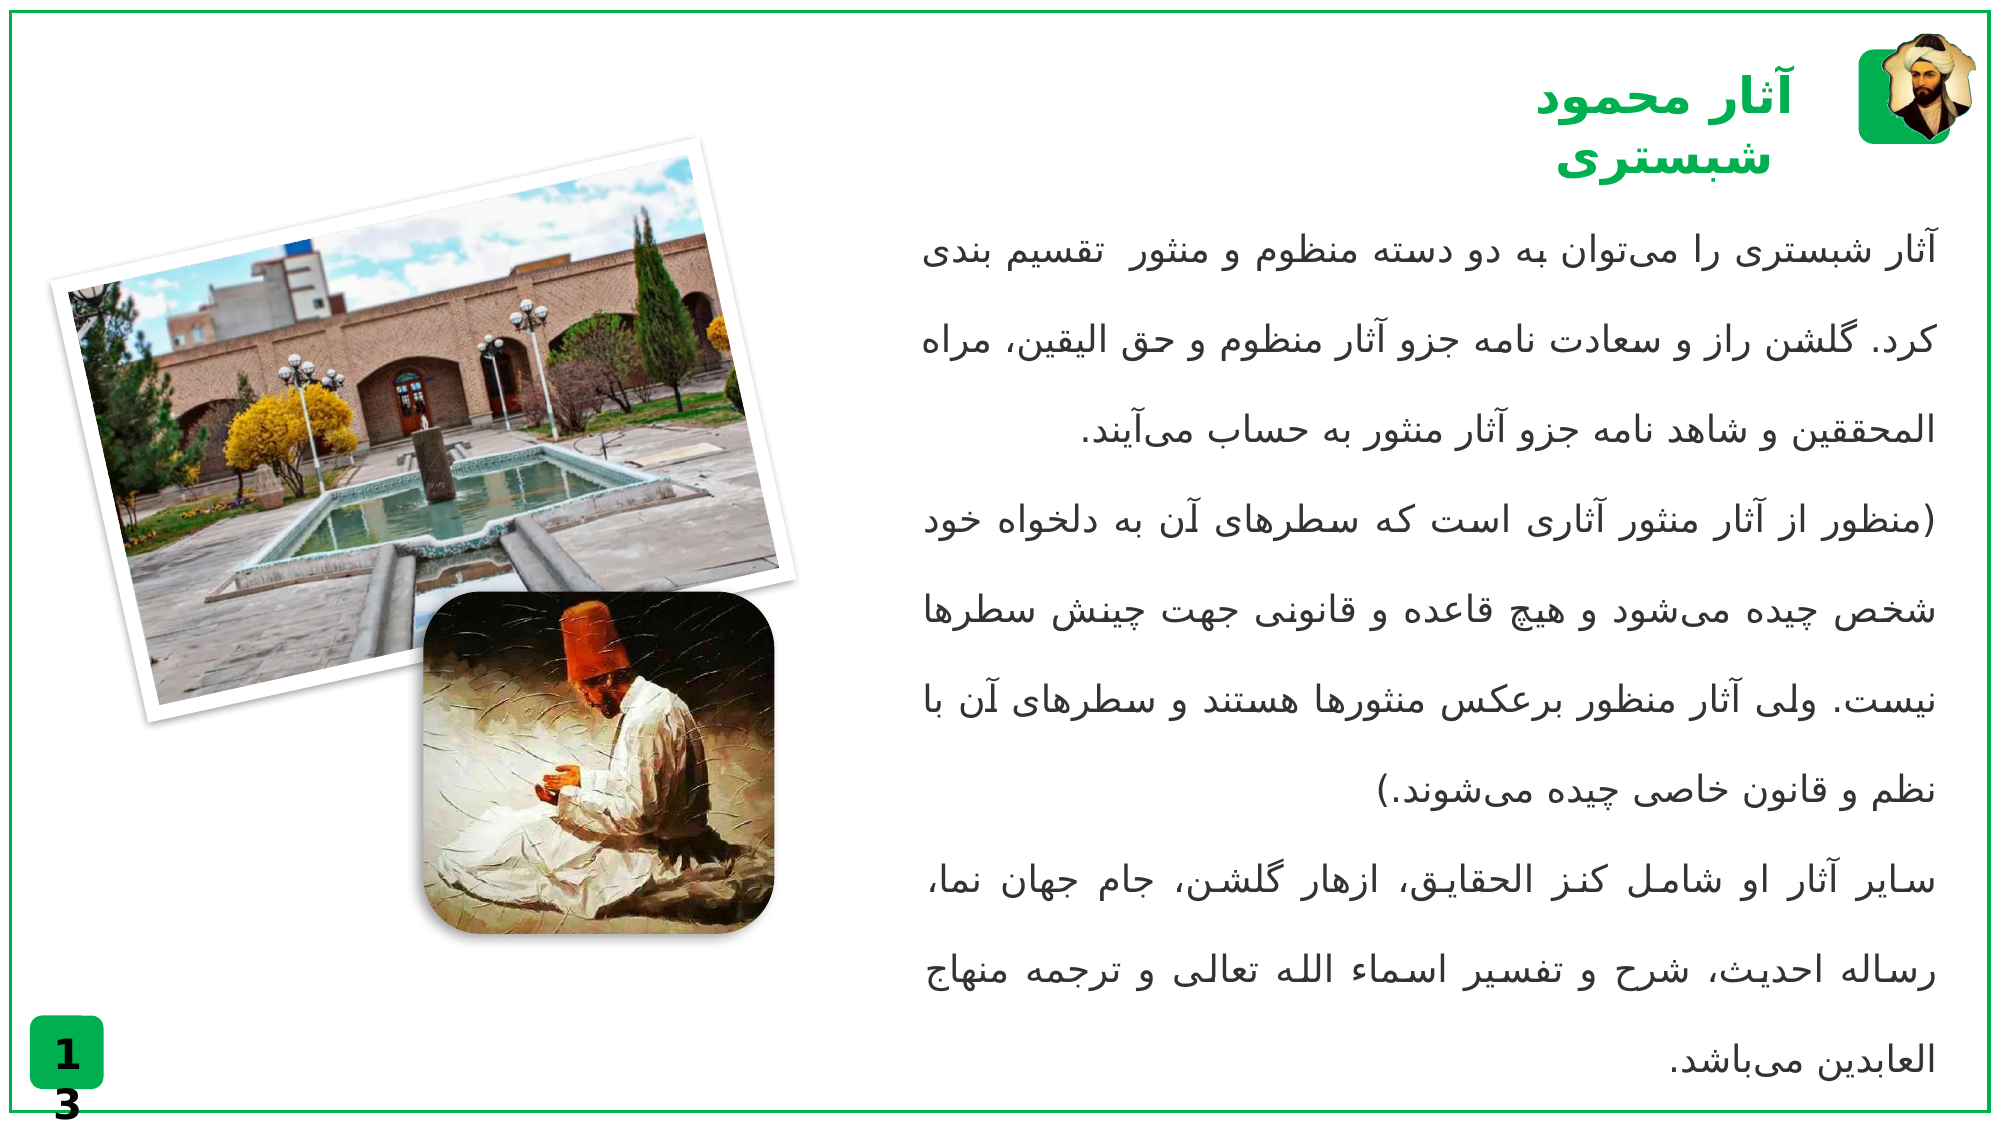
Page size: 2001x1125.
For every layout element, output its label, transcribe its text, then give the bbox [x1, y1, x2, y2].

picture [1876, 23, 1989, 158]
text_box آثار محمود شبستری [1441, 55, 1888, 191]
picture [68, 156, 778, 934]
text_box آثار شبستری را می‌توان به دو دسته منظوم و منثور تقسیم بندی کرد. گلشن راز و سعادت نامه جزو آثار منظوم و حق الیقین، مراه المحققین و شاهد نامه جزو آثار منثور به حساب می‌آیند. (منظور از آثار منثور آثاری است که سطرهای آن به دلخواه خود شخص چیده می‌شود و هیچ قاعده و قانونی جهت چینش سطرها نیست. ولی آثار منظور برعکس منثورها هستند و سطرهای آن با نظم و قانون خاصی چیده می‌شوند.) سایر آثار او شامل کنز الحقایق، ازهار گلشن، جام جهان نما، رساله احدیث، شرح و تفسیر اسماء الله تعالی و ترجمه منهاج العابدین می‌باشد. [905, 172, 1952, 1088]
text_box 13 [30, 1020, 106, 1125]
